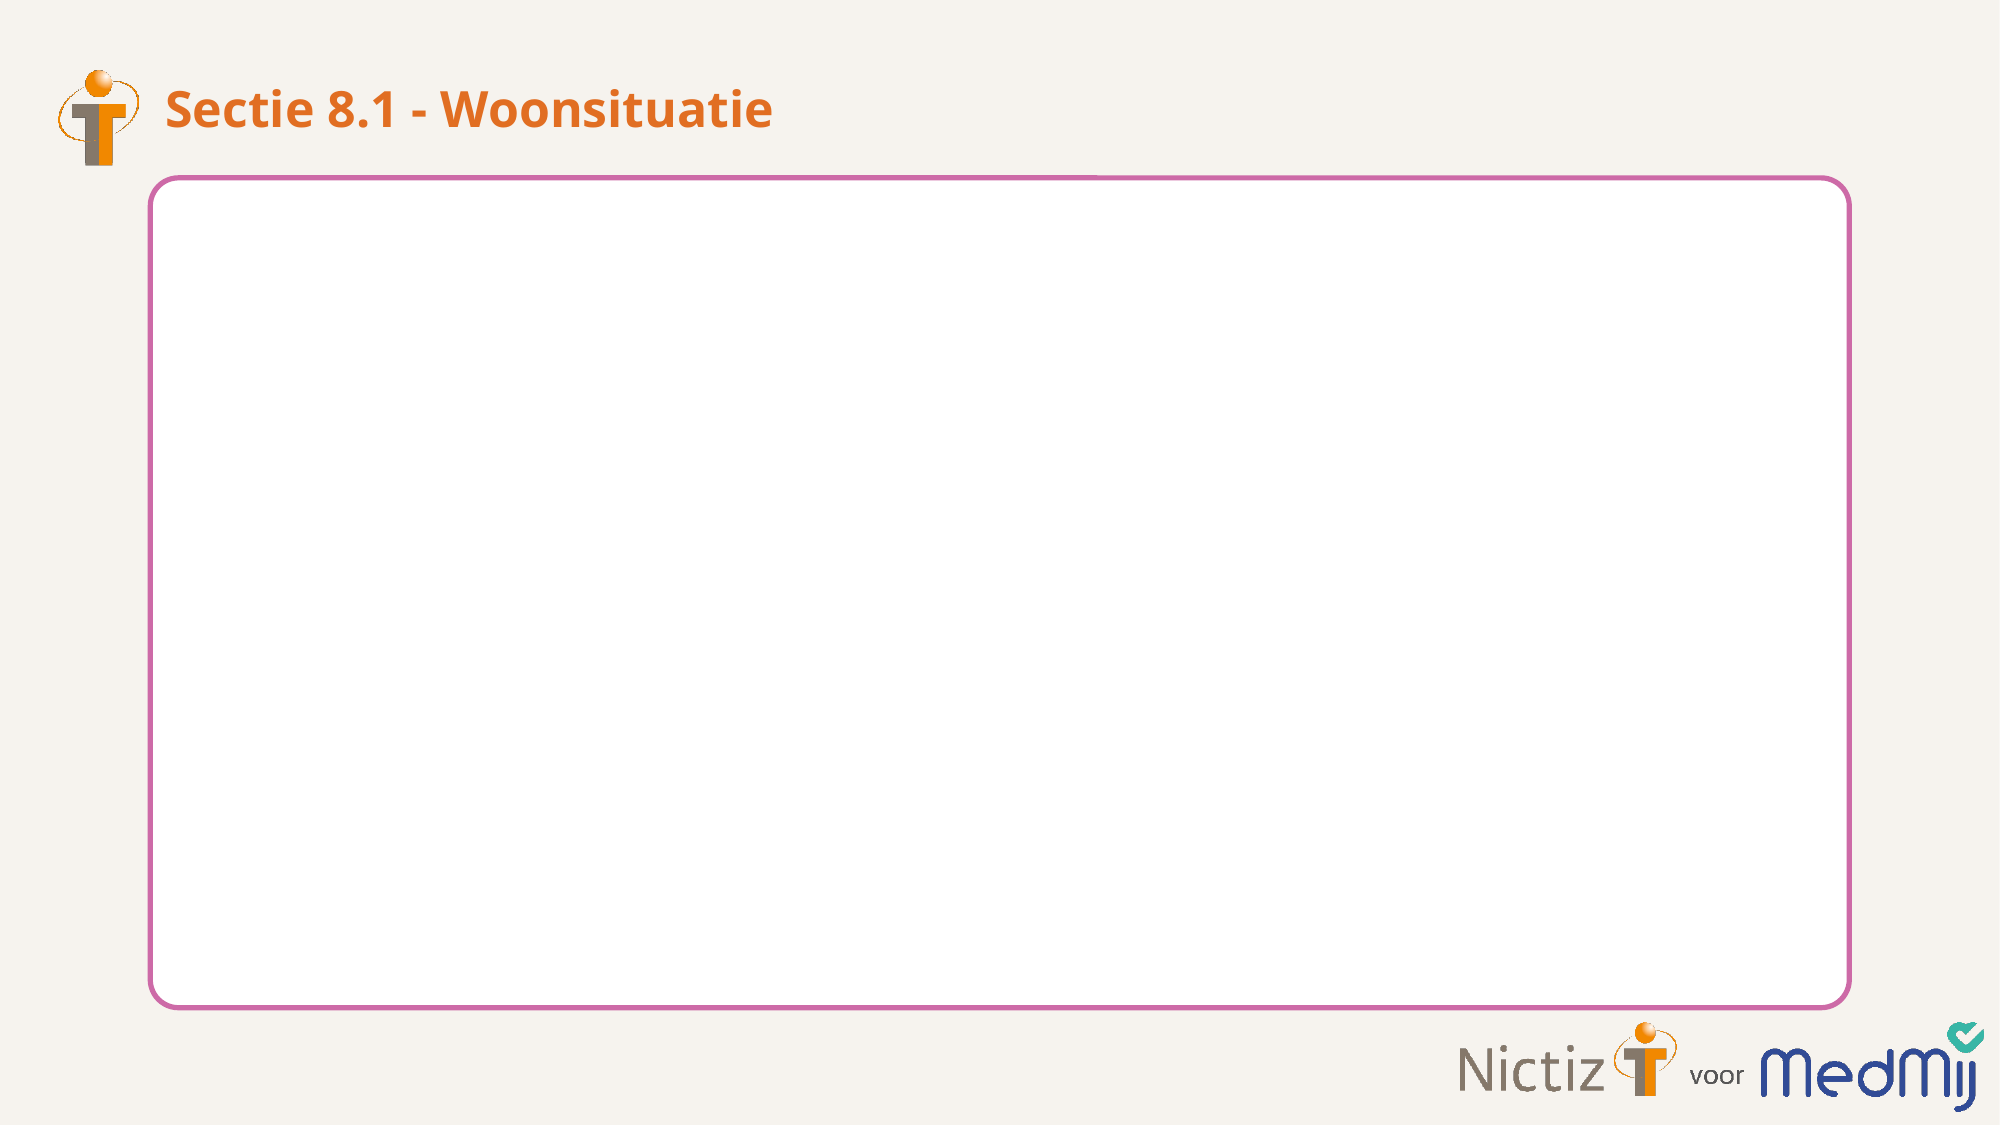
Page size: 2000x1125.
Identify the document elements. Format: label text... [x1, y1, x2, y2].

title Sectie 8.1 - Woonsituatie [150, 76, 1850, 165]
picture [50, 66, 151, 187]
picture [1457, 1019, 1988, 1113]
